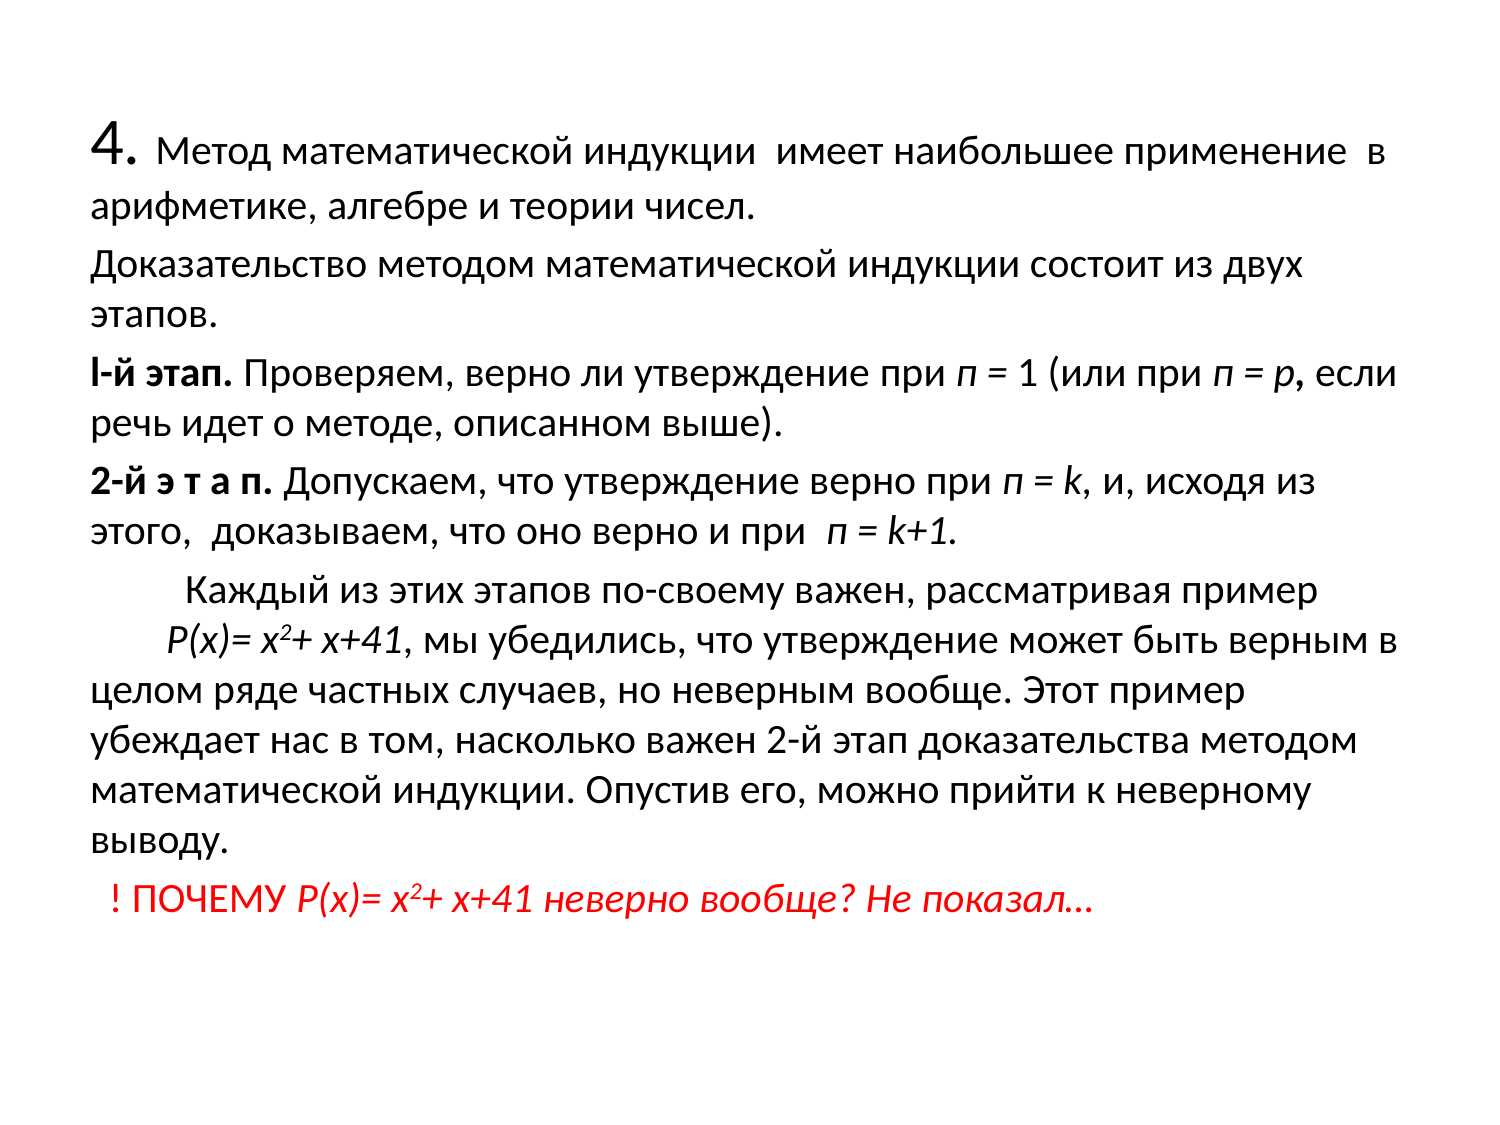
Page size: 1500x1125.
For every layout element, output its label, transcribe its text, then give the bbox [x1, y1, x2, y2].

list 4. Метод математической индукции имеет наибольшее применение в арифметике, алгебре и теории чисел. Доказательство методом математической индукции состоит из двух этапов. l-й этап. Проверяем, верно ли утверждение при п = 1 (или при п = р, если речь идет о методе, описанном выше). 2-й э т а п. Допускаем, что утверждение верно при п = k, и, исходя из этого, доказываем, что оно верно и при п = k+1. Каждый из этих этапов по-своему важен, рассмат­ривая пример P(х)= х2+ х+41, мы убедились, что утверждение может быть верным в целом ряде частных случаев, но неверным вообще. Этот пример убеждает нас в том, насколько важен 2-й этап доказательства методом математической индукции. Опус­тив его, можно прийти к неверному выводу. ! ПОЧЕМУ P(х)= х2+ х+41 неверно вообще? Не показал… [75, 90, 1425, 1005]
